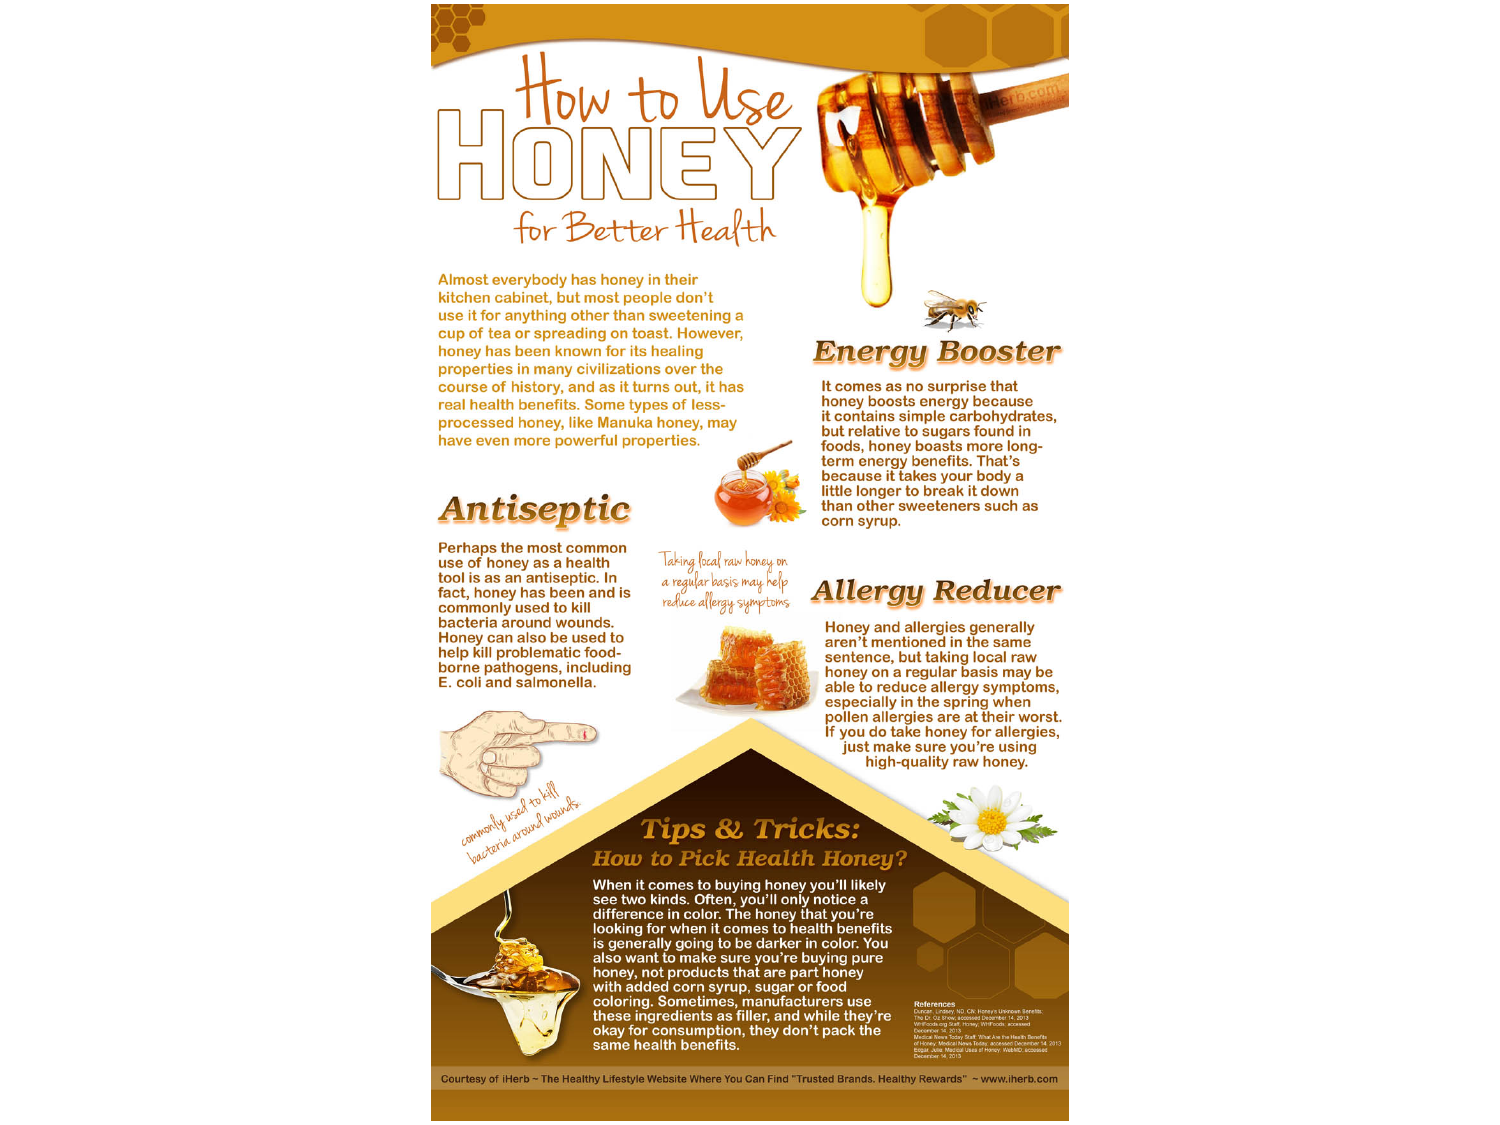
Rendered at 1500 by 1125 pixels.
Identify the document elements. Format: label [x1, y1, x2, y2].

picture [430, 4, 1070, 1121]
